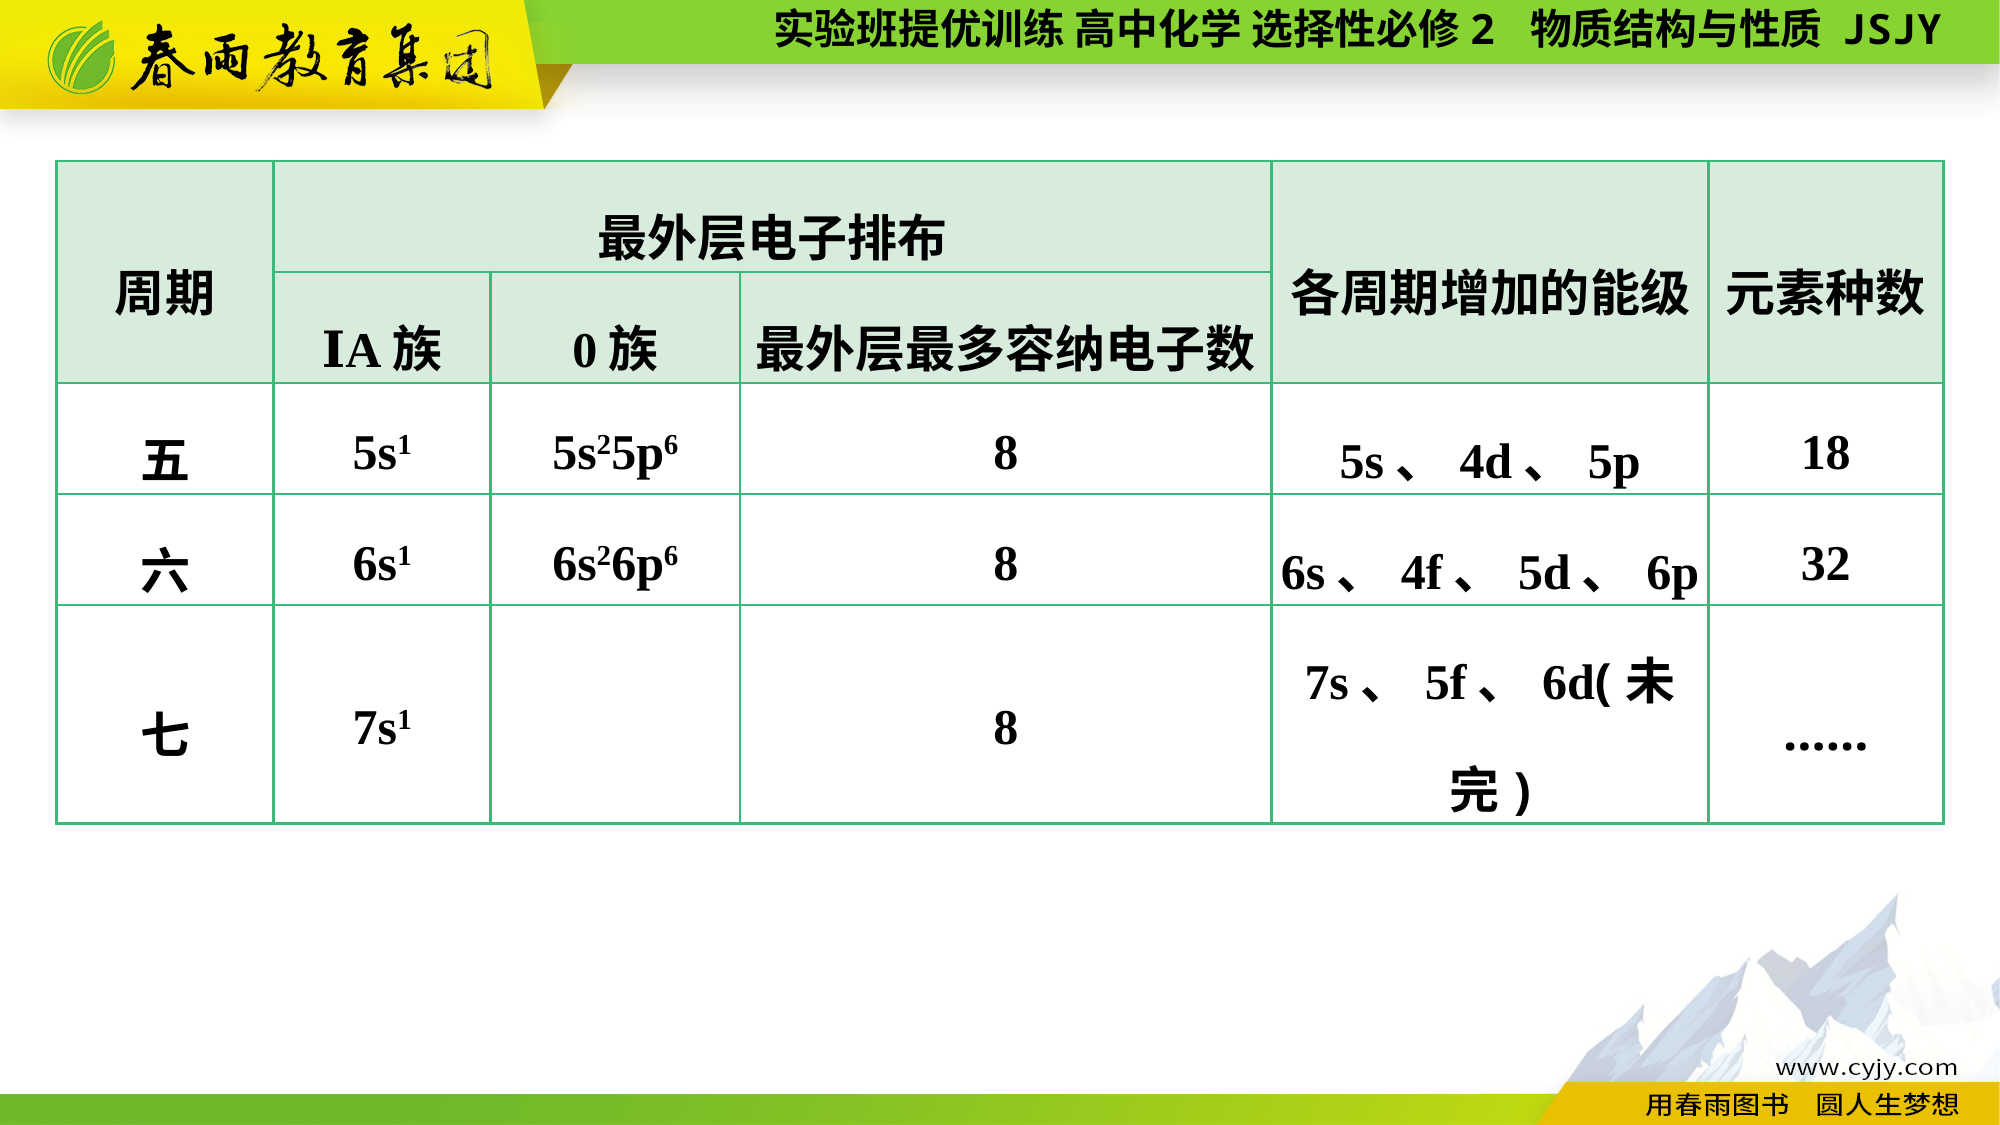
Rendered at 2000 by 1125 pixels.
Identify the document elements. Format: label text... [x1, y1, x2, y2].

table_header 最外层电子排布 [275, 162, 1270, 271]
table_header 元素种数 [1710, 162, 1942, 382]
table_cell 8 [741, 384, 1270, 493]
table_cell 六 [58, 495, 272, 604]
table_cell 18 [1710, 384, 1942, 493]
table_cell 最外层最多容纳电子数 [741, 273, 1270, 382]
table_cell …… [1710, 606, 1942, 822]
table_header 各周期增加的能级 [1273, 162, 1707, 382]
table_header 周期 [58, 162, 272, 382]
table_cell 7s、5f、6d(未完) [1273, 606, 1707, 822]
table_cell ⅠA族 [275, 273, 489, 382]
table_cell 0族 [492, 273, 739, 382]
table_cell 5s25p6 [492, 384, 739, 493]
table_cell 32 [1710, 495, 1942, 604]
table_cell 5s1 [275, 384, 489, 493]
table_cell 6s26p6 [492, 495, 739, 604]
table_cell [492, 606, 739, 822]
table_cell 6s1 [275, 495, 489, 604]
table_cell 6s、4f、5d、6p [1273, 495, 1707, 604]
table_cell 5s、4d、5p [1273, 384, 1707, 493]
picture [0, 0, 2000, 1125]
table_cell 五 [58, 384, 272, 493]
table_cell 七 [58, 606, 272, 822]
table_cell 8 [741, 495, 1270, 604]
table_cell 7s1 [275, 606, 489, 822]
table_cell 8 [741, 606, 1270, 822]
